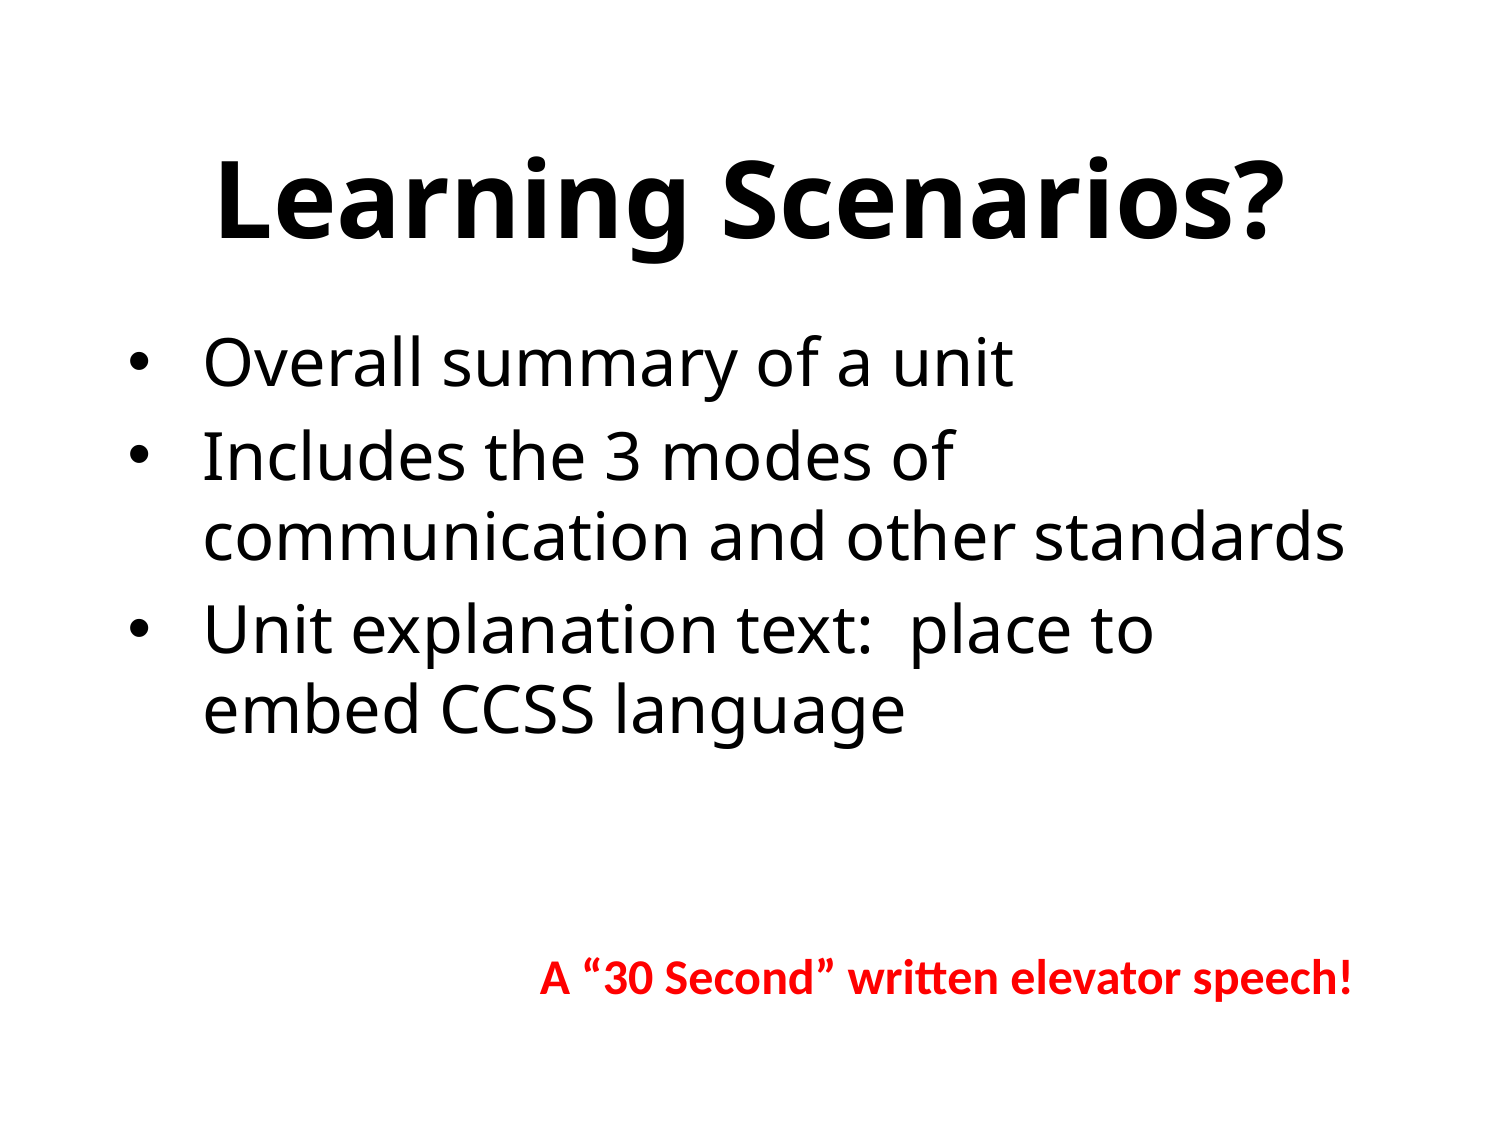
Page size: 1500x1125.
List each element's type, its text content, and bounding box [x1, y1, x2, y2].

text_box A “30 Second” written elevator speech! [525, 937, 1388, 1012]
title Learning Scenarios? [112, 75, 1388, 312]
subtitle Overall summary of a unit Includes the 3 modes of communication and other standards Unit explanation text: place to embed CCSS language [112, 312, 1388, 875]
